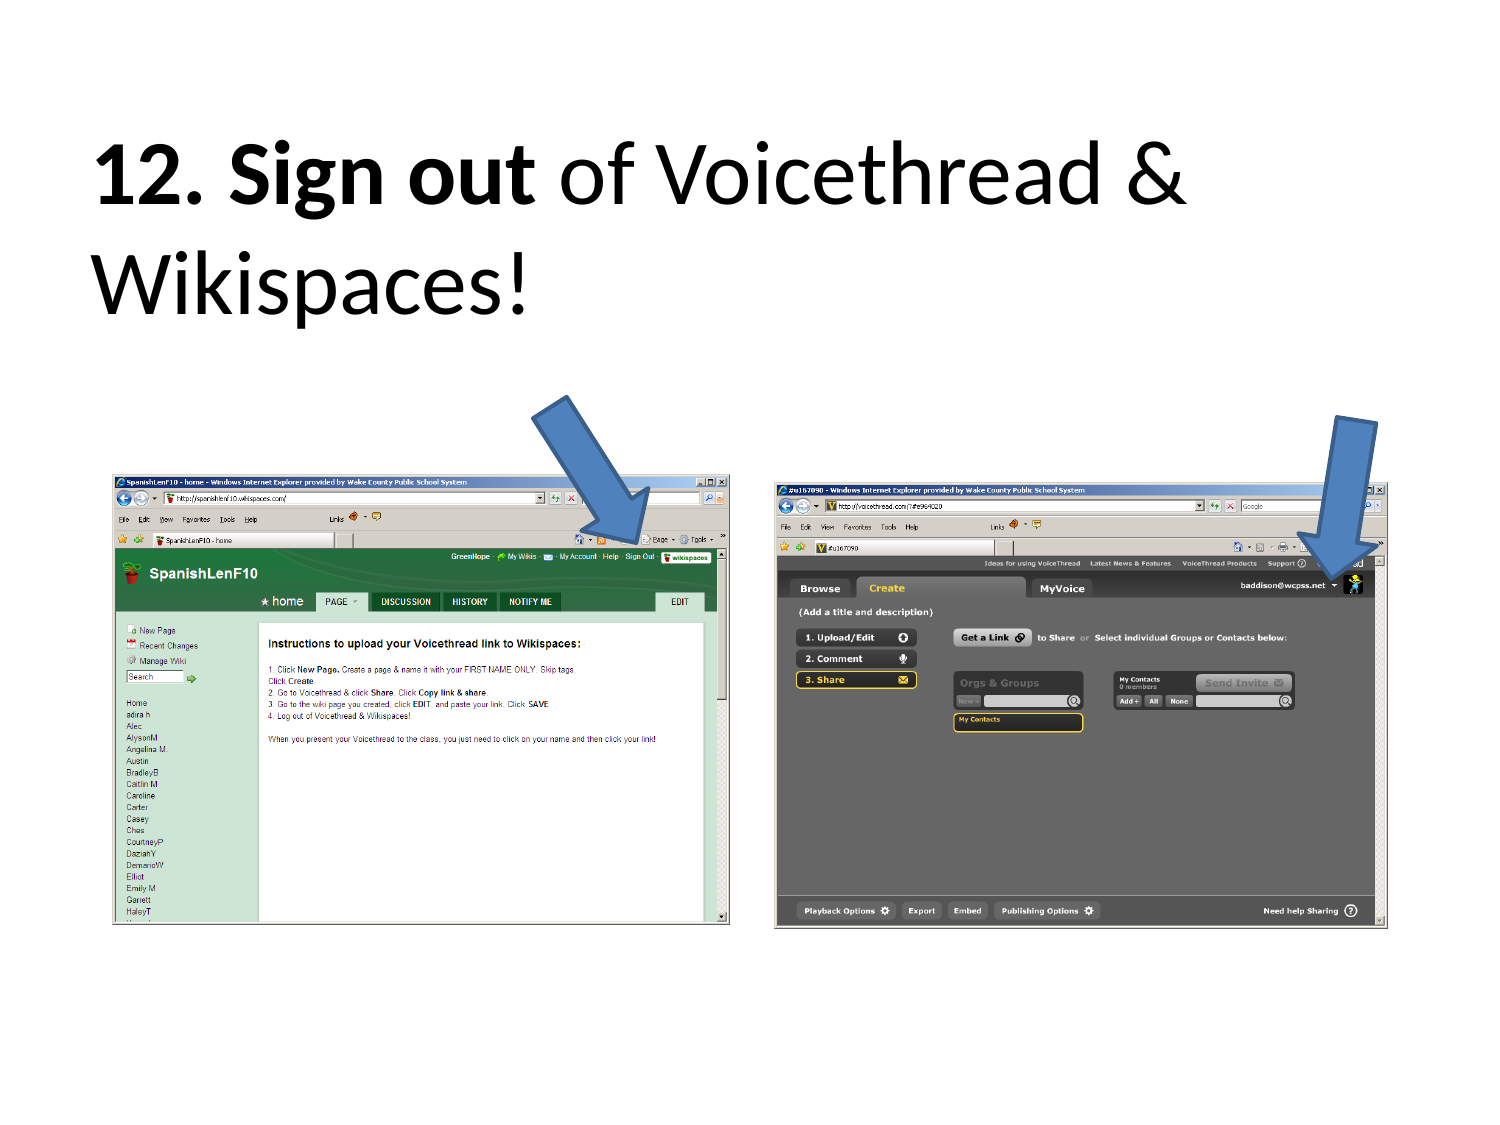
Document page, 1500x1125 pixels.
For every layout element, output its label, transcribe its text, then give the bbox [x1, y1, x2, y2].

text_box [531, 394, 618, 473]
text_box [1324, 415, 1379, 480]
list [112, 474, 730, 926]
picture [774, 482, 1388, 930]
title 12. Sign out of Voicethread & Wikispaces! [75, 45, 1425, 400]
